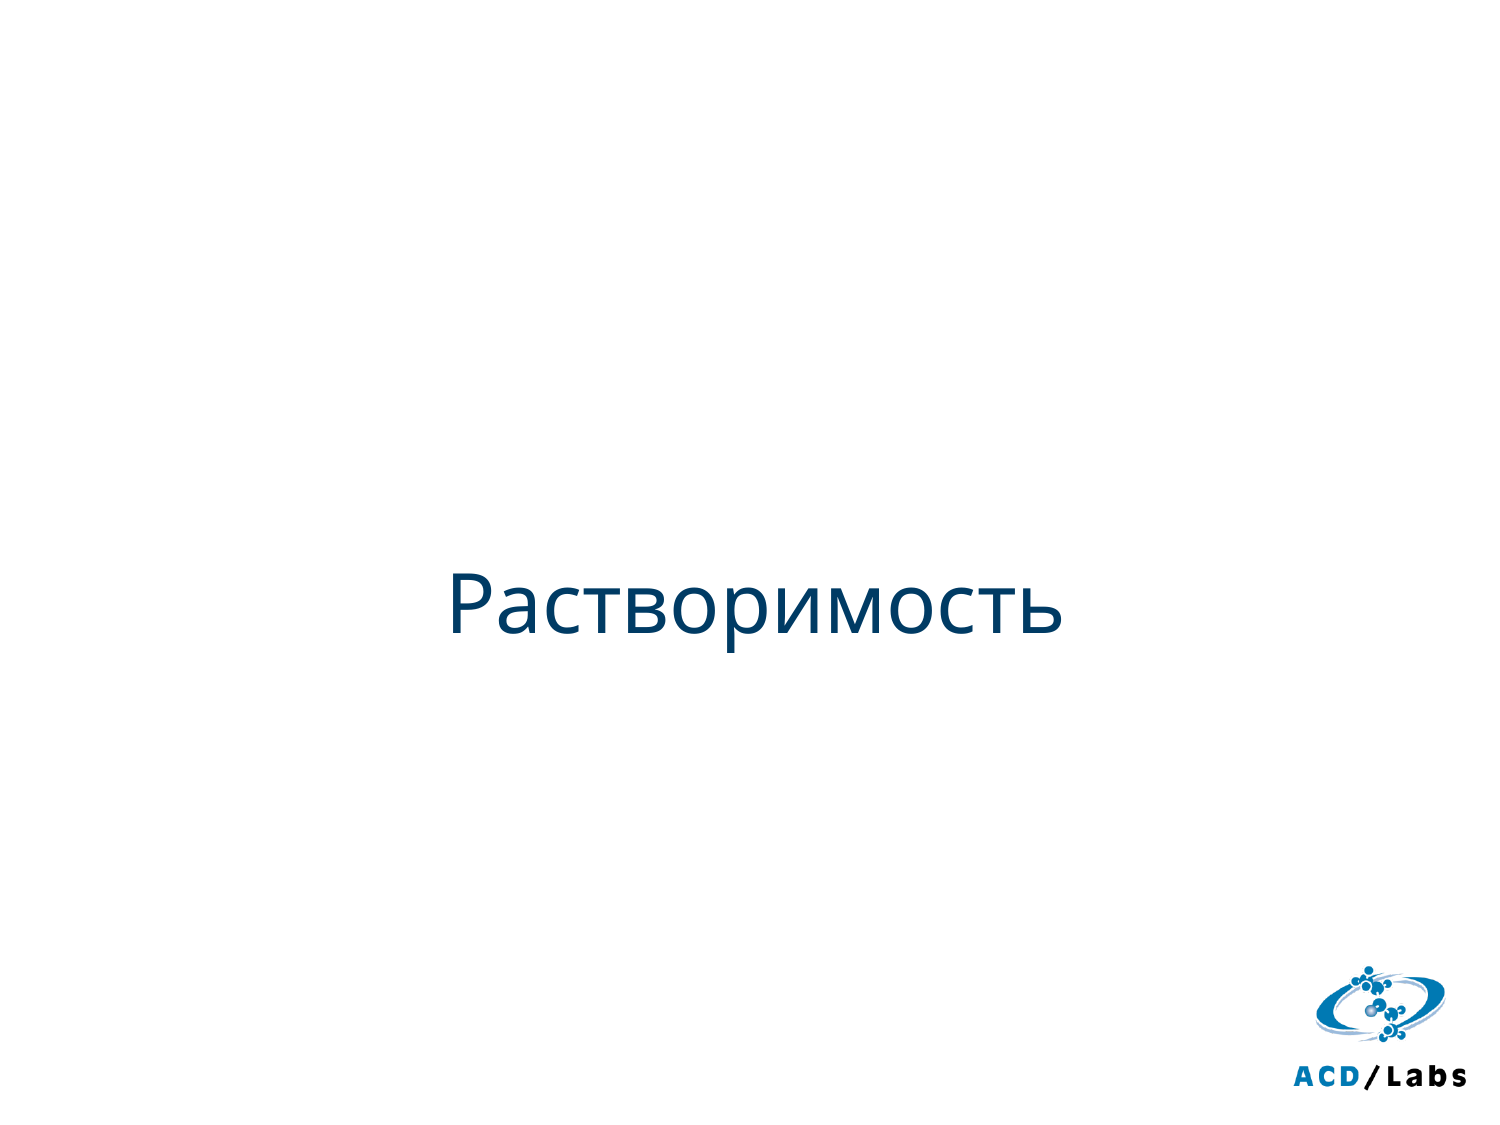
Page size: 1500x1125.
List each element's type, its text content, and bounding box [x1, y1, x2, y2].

picture [1293, 964, 1471, 1101]
list Растворимость [118, 476, 1394, 724]
